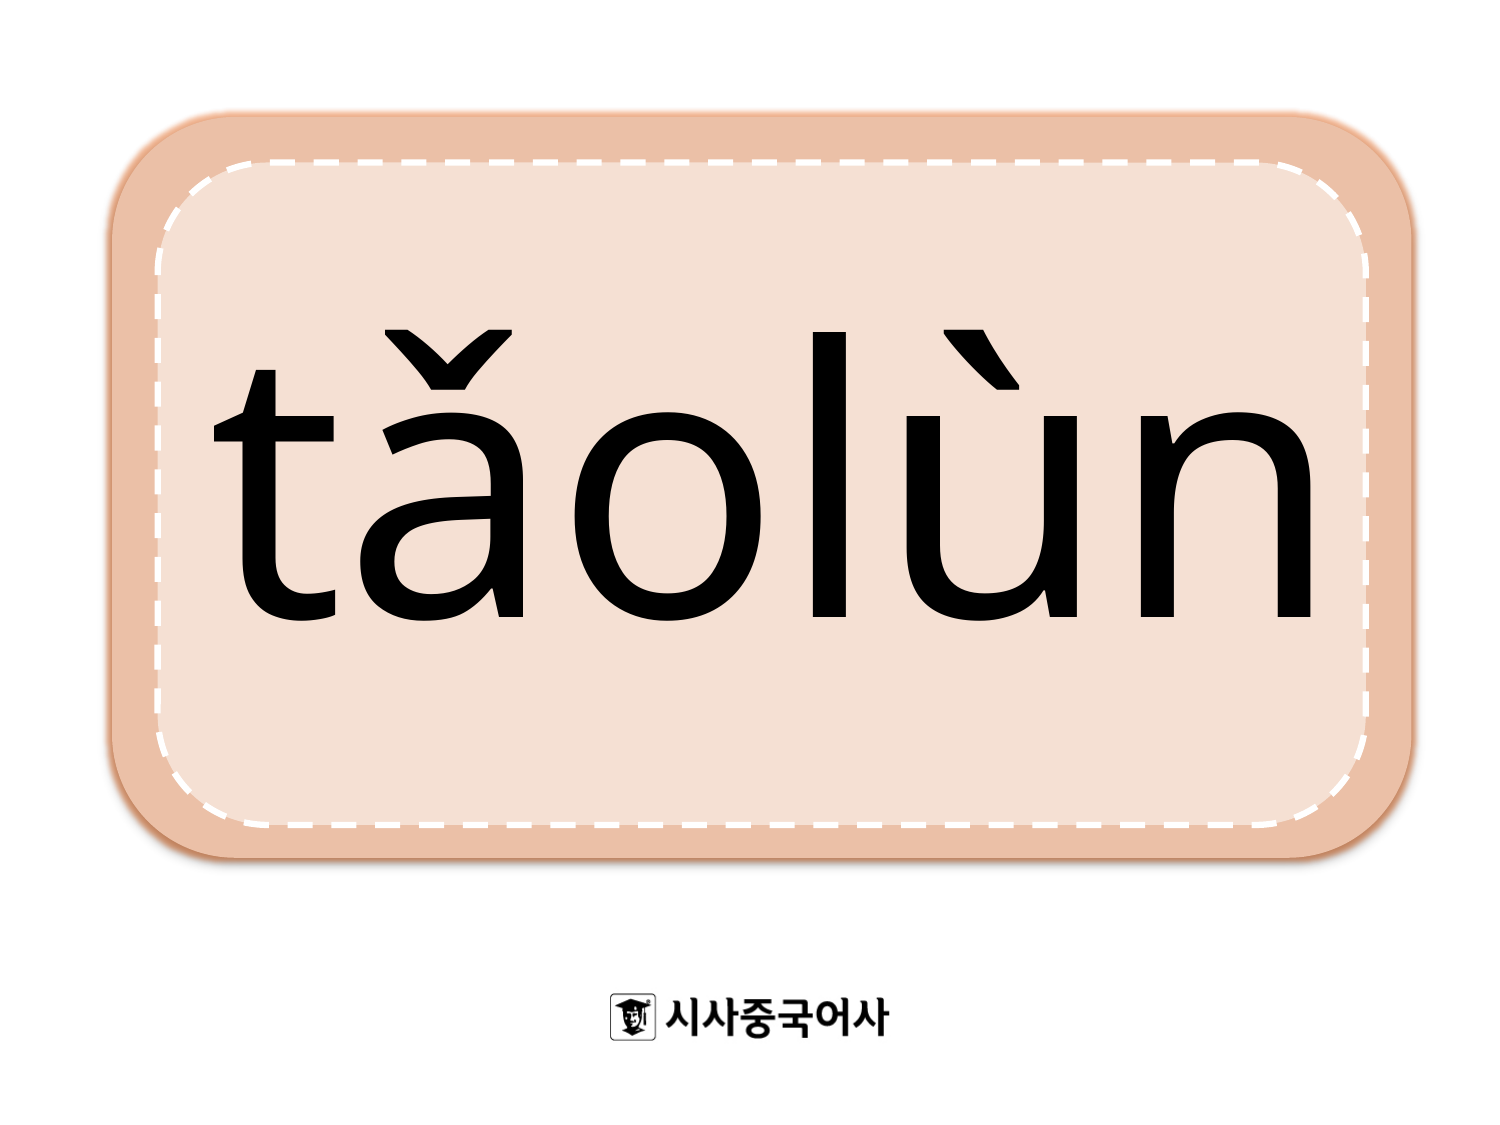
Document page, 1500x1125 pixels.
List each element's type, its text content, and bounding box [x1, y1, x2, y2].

picture [602, 987, 898, 1047]
text_box tǎolùn [171, 136, 1380, 799]
